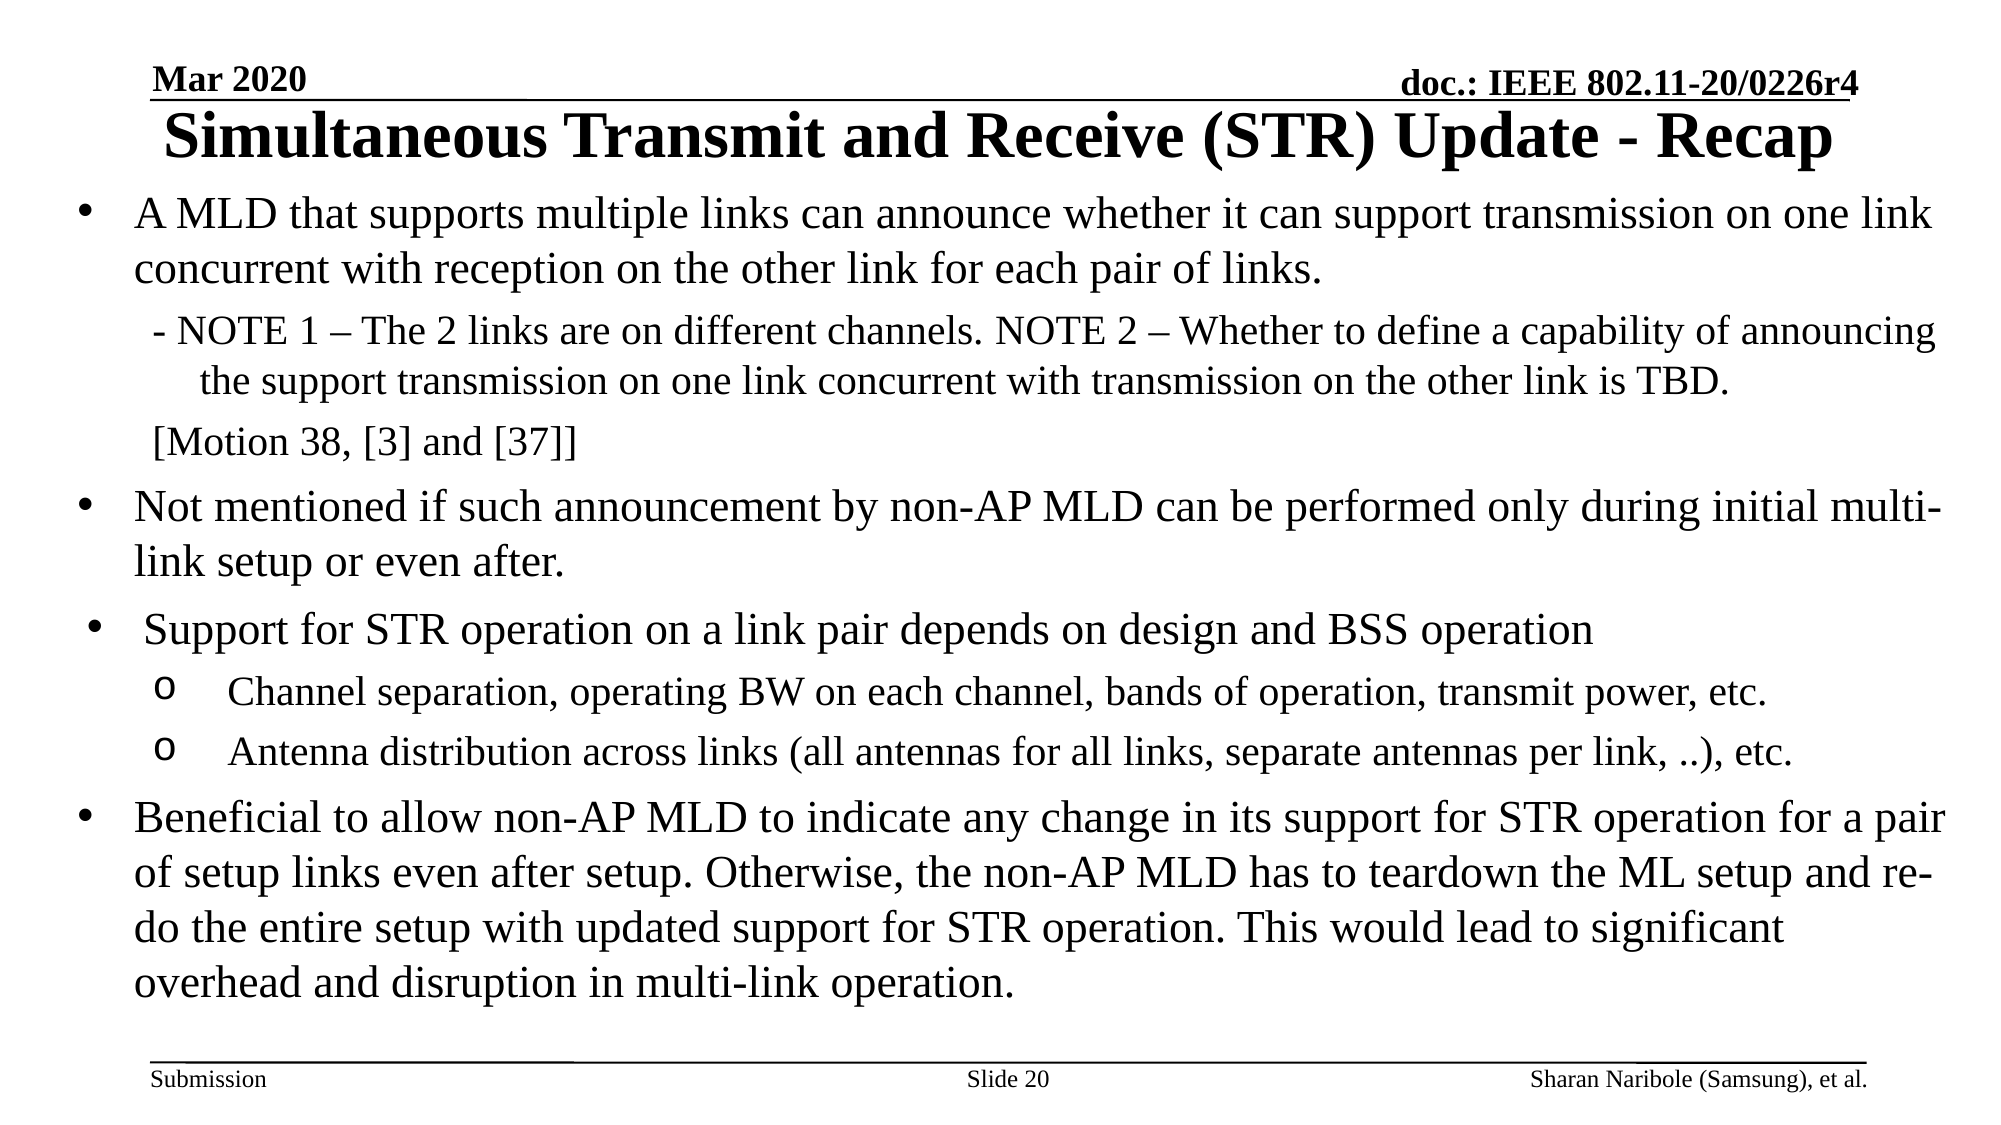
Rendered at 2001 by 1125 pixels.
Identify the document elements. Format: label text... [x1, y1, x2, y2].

title Simultaneous Transmit and Receive (STR) Update - Recap [112, 42, 1888, 174]
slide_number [152, 54, 563, 100]
footer Sharan Naribole (Samsung), et al. [1171, 1061, 1869, 1093]
slide_number Slide 20 [950, 1061, 1067, 1123]
list A MLD that supports multiple links can announce whether it can support transmission on one link concurrent with reception on the other link for each pair of links. - NOTE 1 – The 2 links are on different channels. NOTE 2 – Whether to define a capability of announcing the support transmission on one link concurrent with transmission on the other link is TBD. [Motion 38, [3] and [37]] Not mentioned if such announcement by non-AP MLD can be performed only during initial multi-link setup or even after. Support for STR operation on a link pair depends on design and BSS operation Channel separation, operating BW on each channel, bands of operation, transmit power, etc. Antenna distribution across links (all antennas for all links, separate antennas per link, ..), etc. Beneficial to allow non-AP MLD to indicate any change in its support for STR operation for a pair of setup links even after setup. Otherwise, the non-AP MLD has to teardown the ML setup and re-do the entire setup with updated support for STR operation. This would lead to significant overhead and disruption in multi-link operation. [62, 174, 1976, 850]
